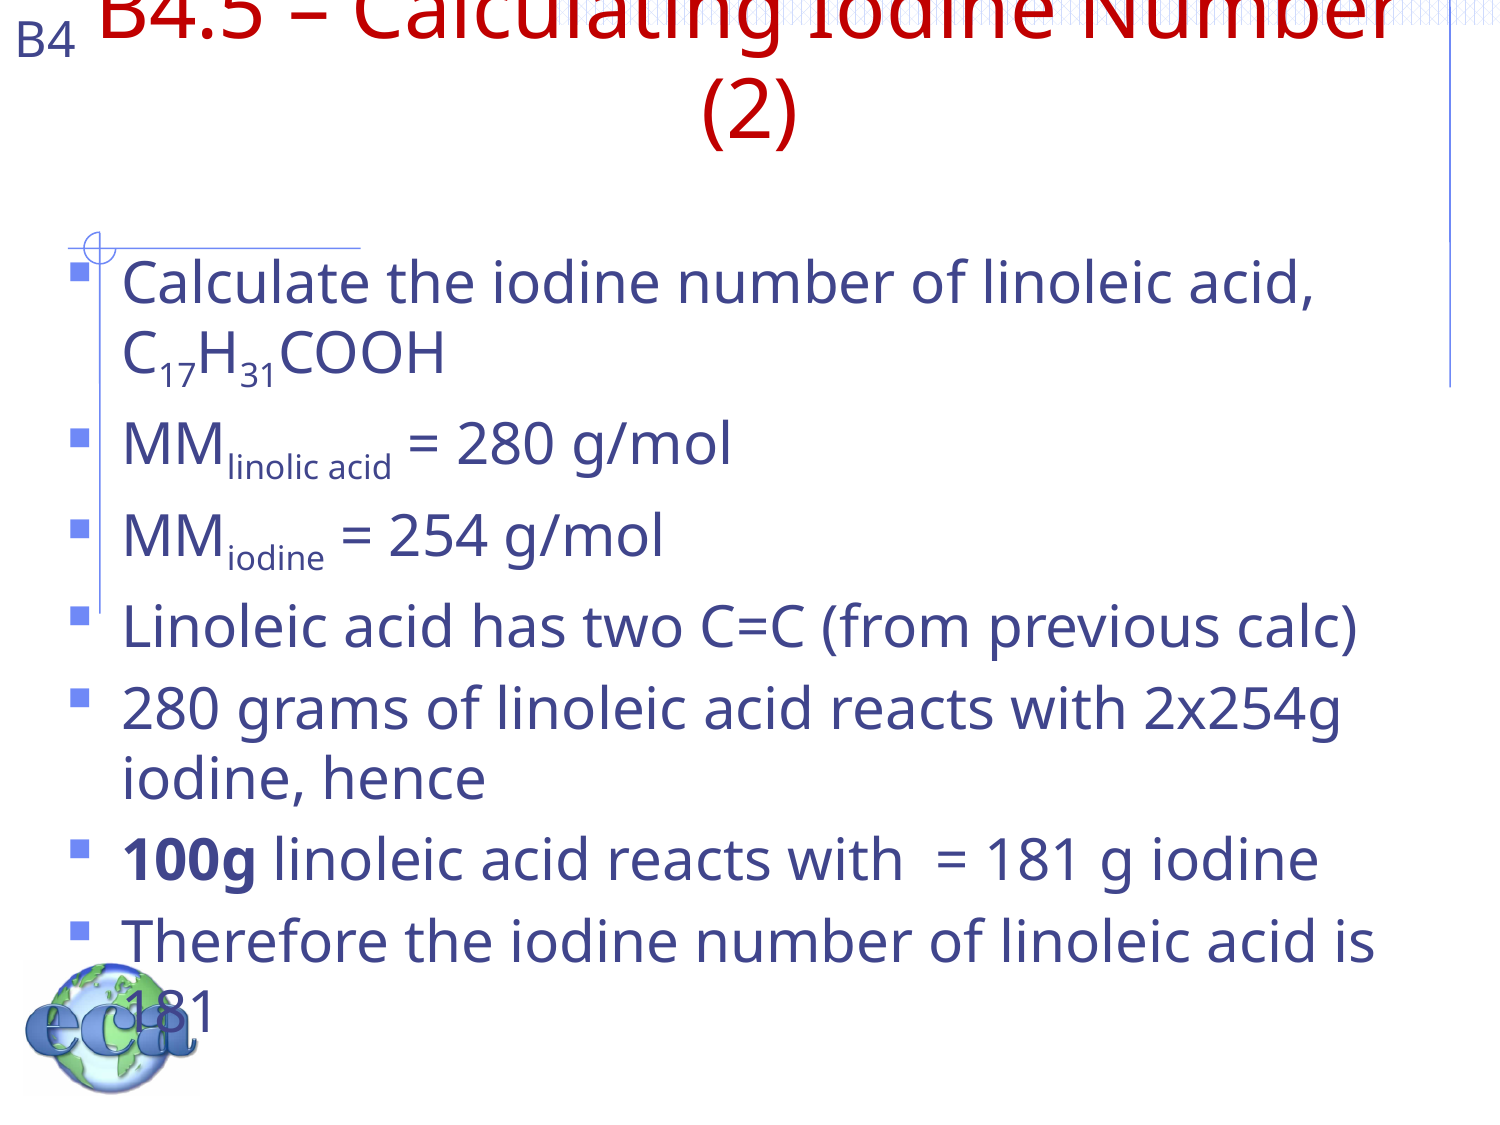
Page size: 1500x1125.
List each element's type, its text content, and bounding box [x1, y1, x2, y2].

title B4.5 – Calculating Iodine Number (2) [37, 24, 1463, 163]
picture [23, 960, 200, 1096]
